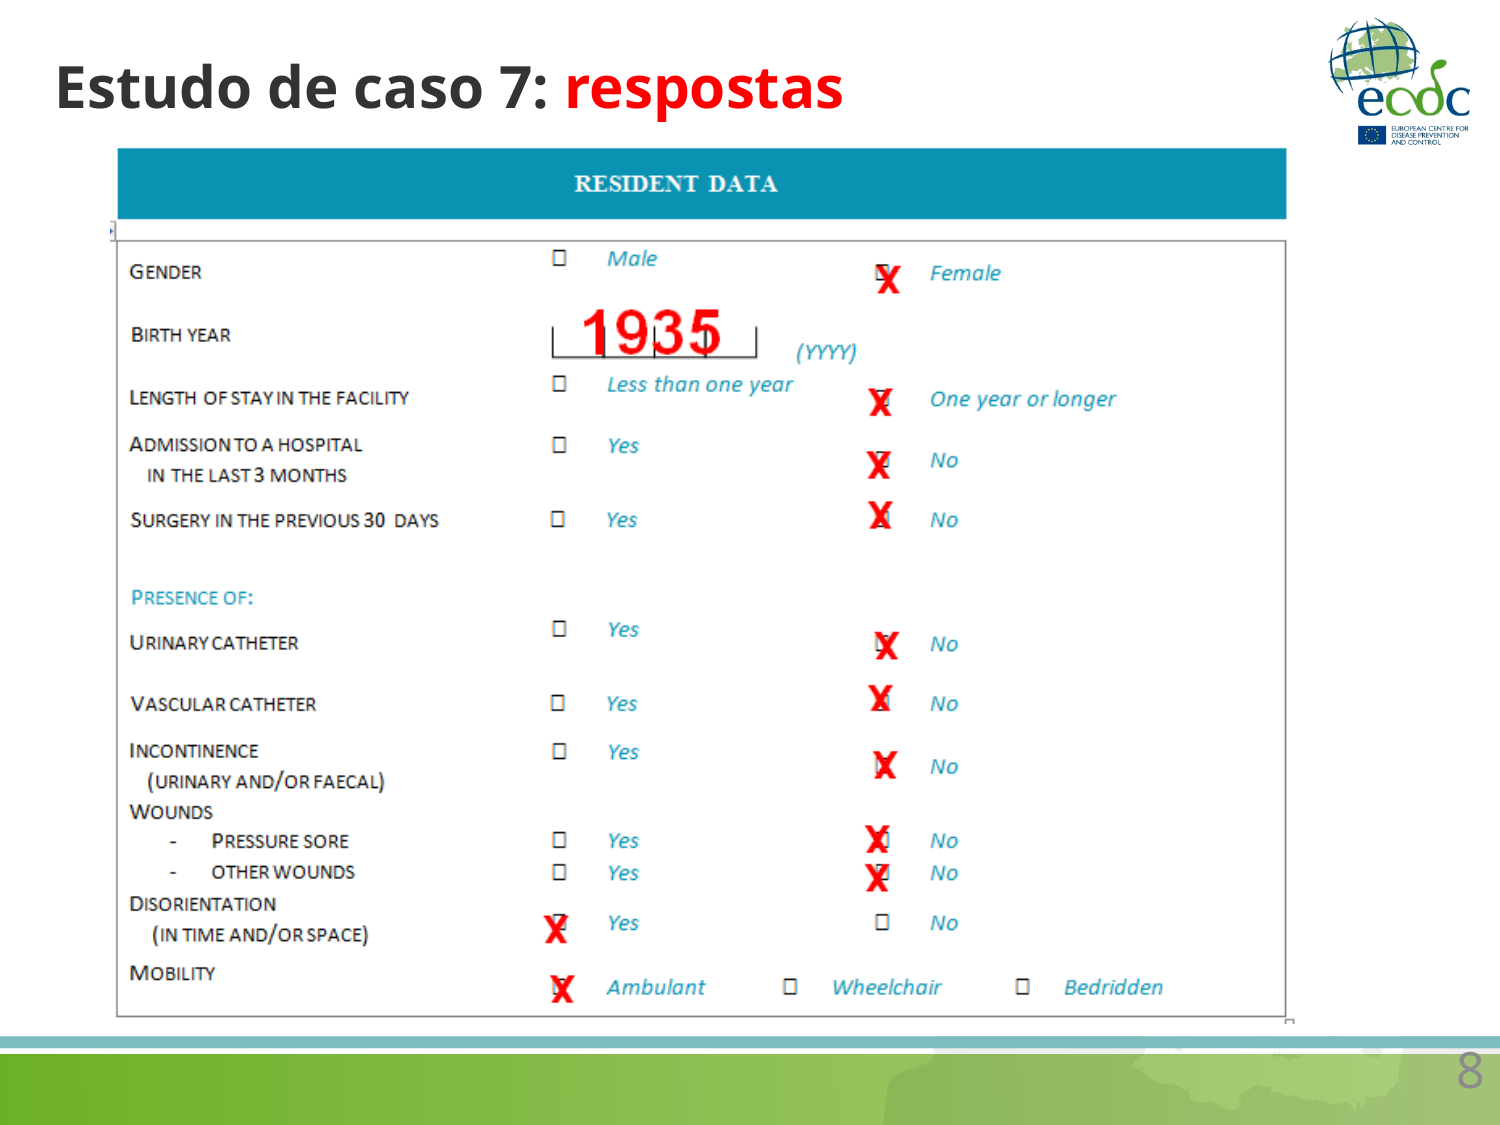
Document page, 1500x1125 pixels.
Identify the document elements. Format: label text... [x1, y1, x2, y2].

picture [110, 133, 1298, 1025]
picture [1328, 17, 1473, 148]
picture [0, 1036, 1500, 1125]
slide_number 8 [1149, 1042, 1500, 1103]
title Estudo de caso 7: respostas [54, 58, 1405, 152]
